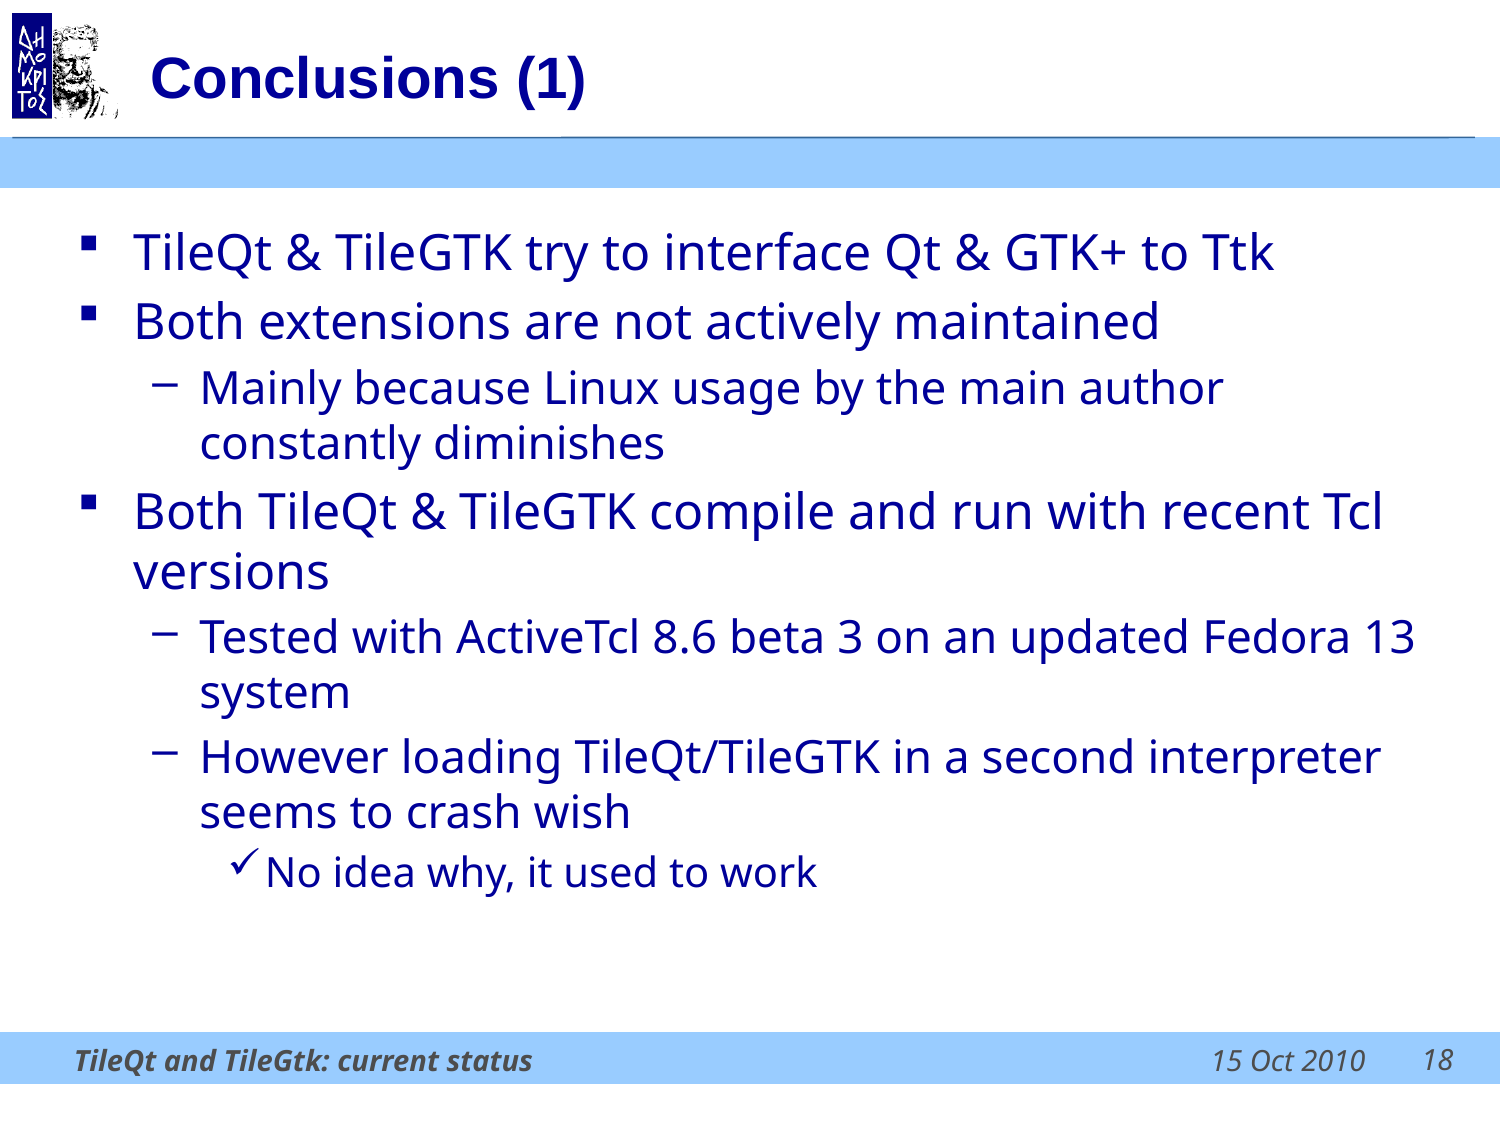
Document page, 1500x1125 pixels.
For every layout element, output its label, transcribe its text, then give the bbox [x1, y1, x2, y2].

list TileQt & TileGTK try to interface Qt & GTK+ to Ttk Both extensions are not actively maintained Mainly because Linux usage by the main author constantly diminishes Both TileQt & TileGTK compile and run with recent Tcl versions Tested with ActiveTcl 8.6 beta 3 on an updated Fedora 13 system However loading TileQt/TileGTK in a second interpreter seems to crash wish No idea why, it used to work [62, 212, 1438, 1001]
title Conclusions (1) [135, 12, 1476, 138]
slide_number 18 [1399, 1033, 1476, 1084]
picture [11, 13, 118, 120]
footer TileQt and TileGtk: current status [58, 1034, 1190, 1086]
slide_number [1190, 1034, 1381, 1086]
